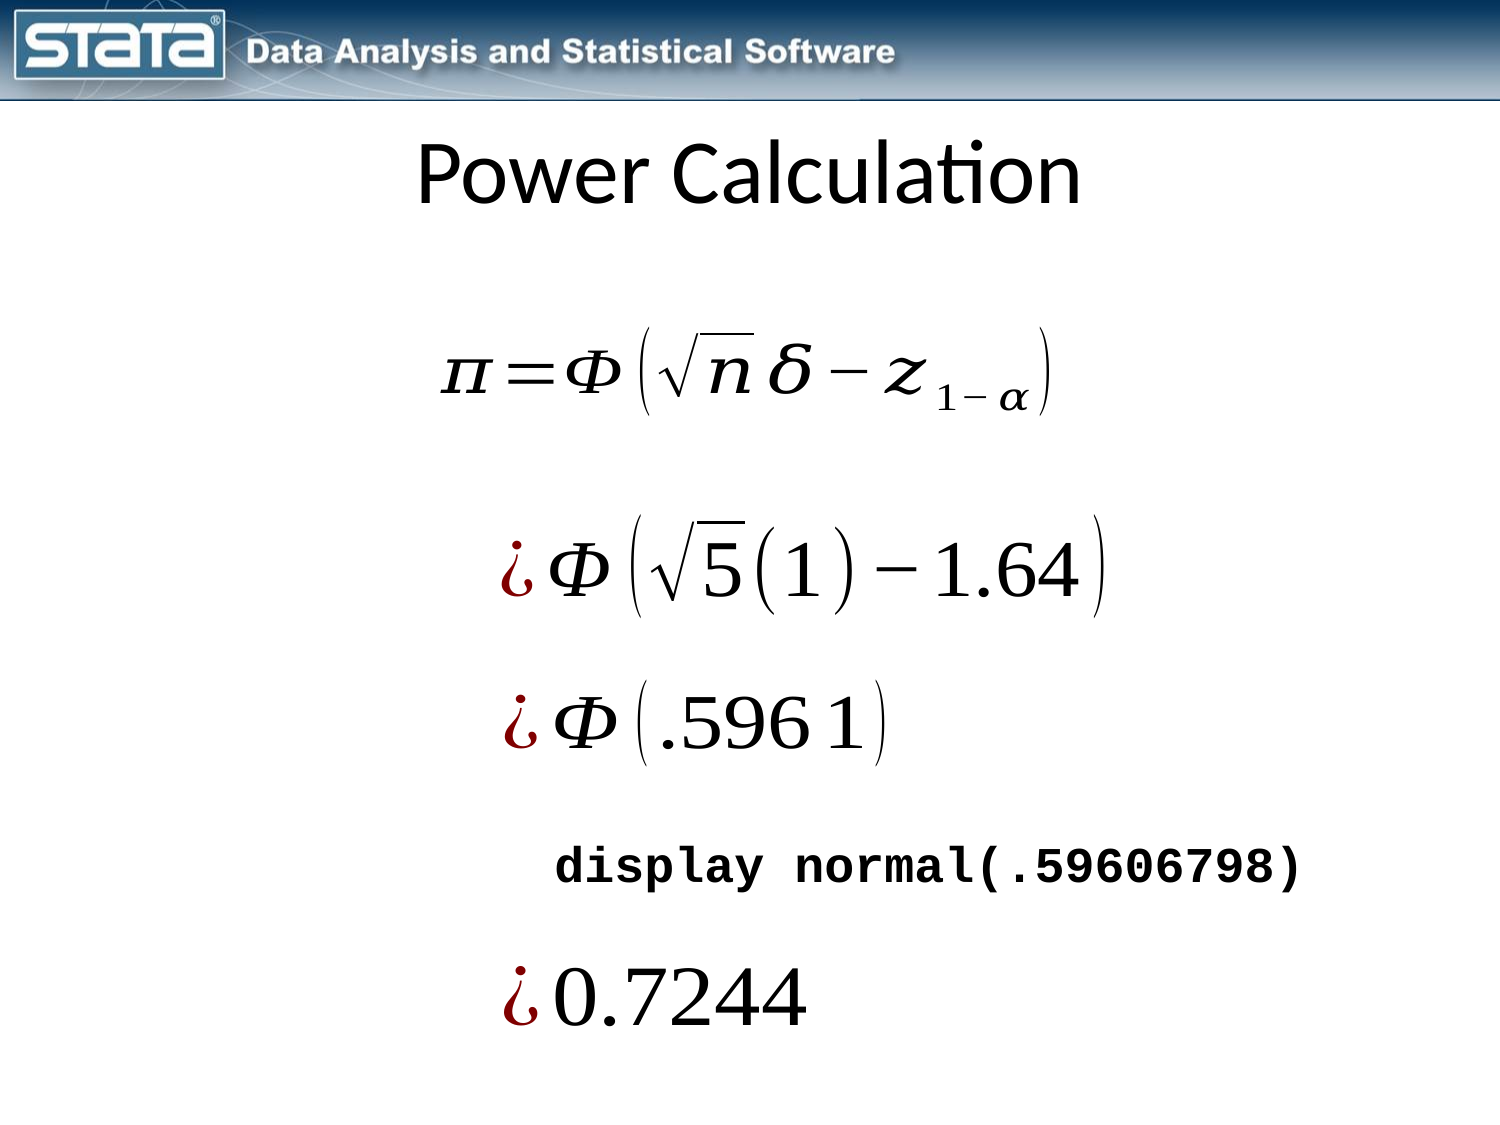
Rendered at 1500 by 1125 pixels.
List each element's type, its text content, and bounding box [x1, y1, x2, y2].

title Power Calculation [75, 109, 1425, 233]
text_box display normal(.59606798) [539, 824, 1320, 900]
picture [0, 0, 1500, 102]
